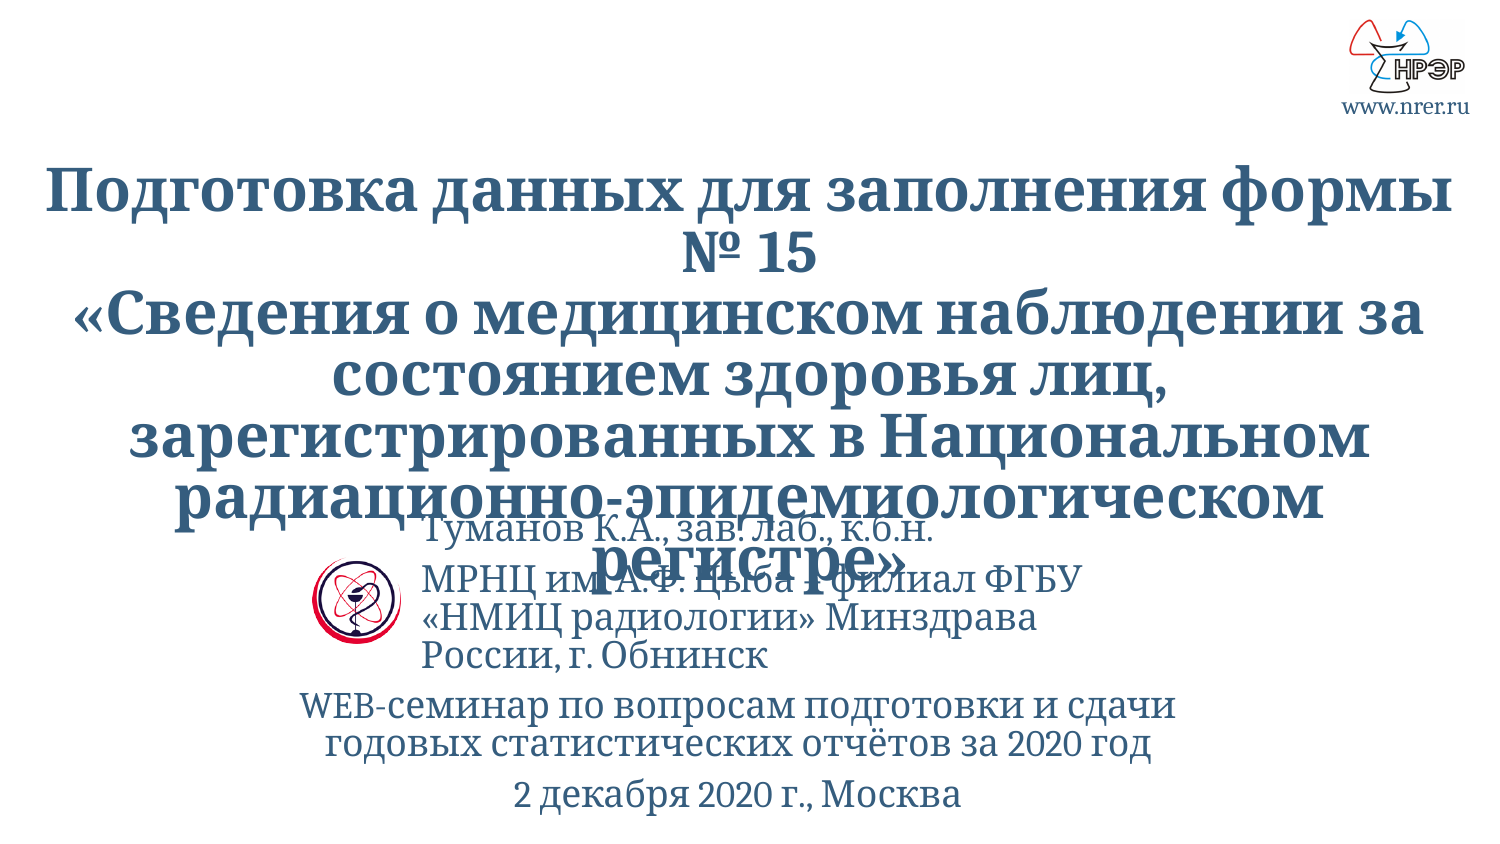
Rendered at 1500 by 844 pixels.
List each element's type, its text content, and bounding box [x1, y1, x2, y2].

text_box WEB-семинар по вопросам подготовки и сдачи годовых статистических отчётов за 2020 год 2 декабря 2020 г., Москва [171, 681, 1306, 822]
text_box Подготовка данных для заполнения формы № 15 «Сведения о медицинском наблюдении за состоянием здоровья лиц, зарегистрированных в Национальном радиационно-эпидемиологическом регистре» [0, 155, 1500, 600]
picture [312, 554, 401, 644]
text_box Туманов К.А., зав. лаб., к.б.н. МРНЦ им. А.Ф. Цыба – филиал ФГБУ «НМИЦ радиологии» Минздрава России, г. Обнинск [407, 504, 1176, 681]
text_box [1328, 19, 1495, 127]
